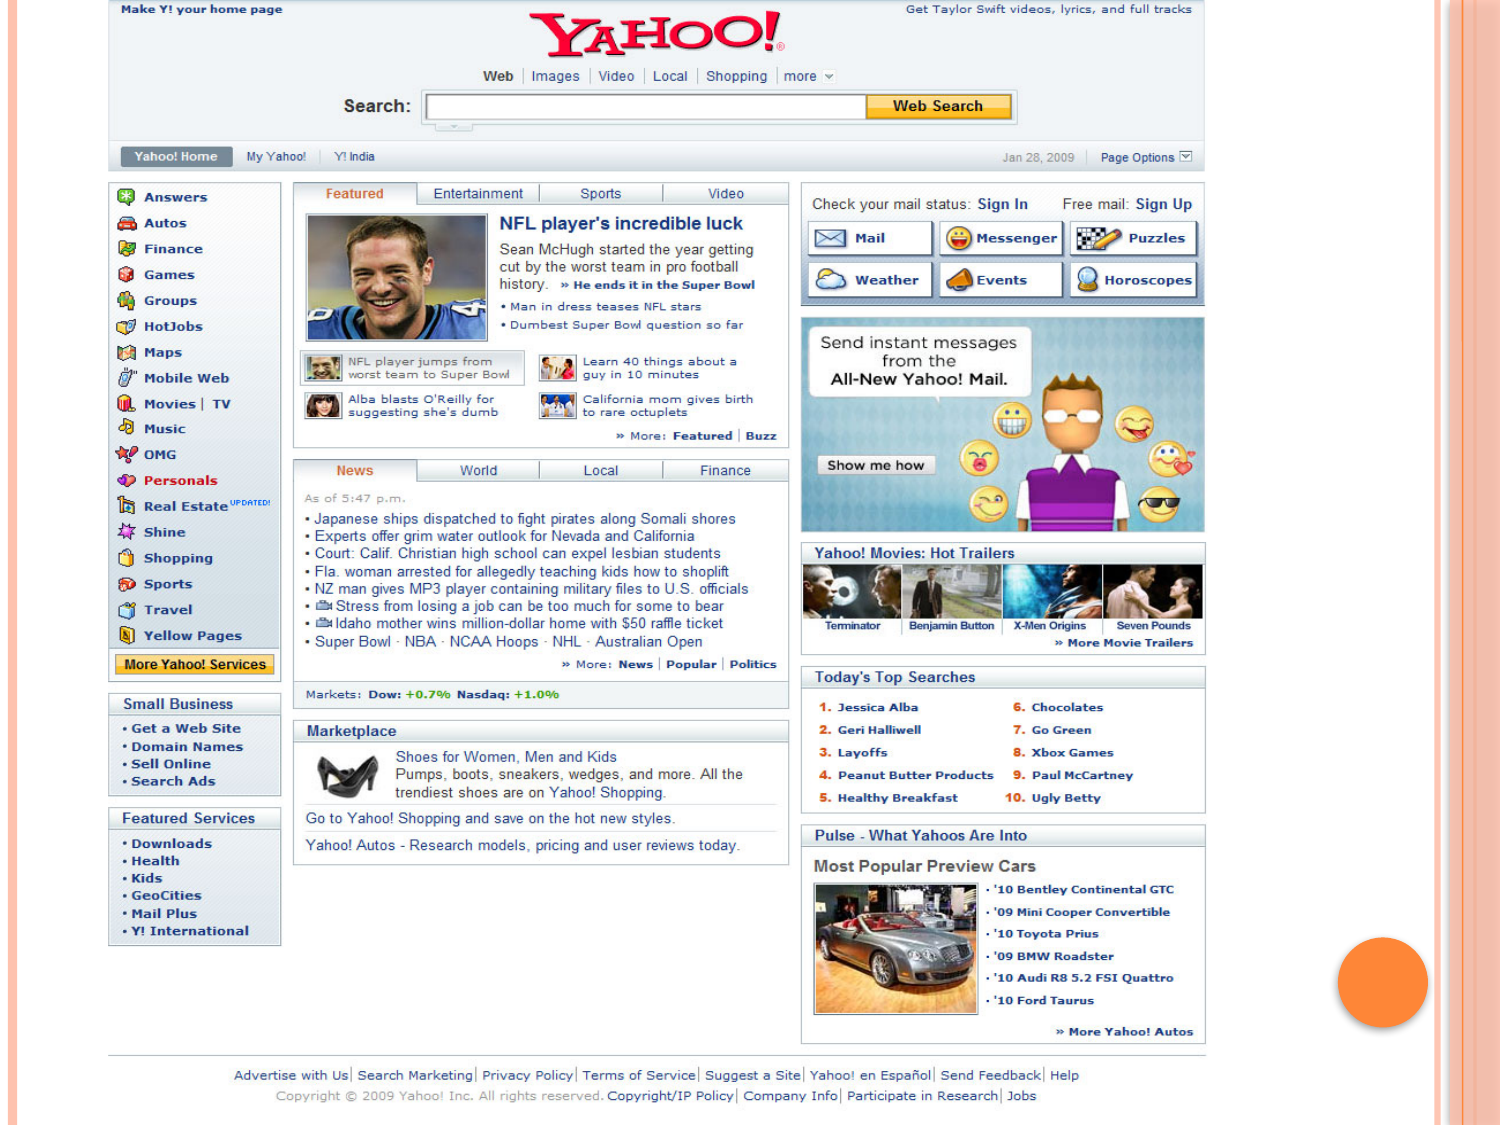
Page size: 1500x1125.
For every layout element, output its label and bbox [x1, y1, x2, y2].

picture [99, 0, 1213, 1125]
